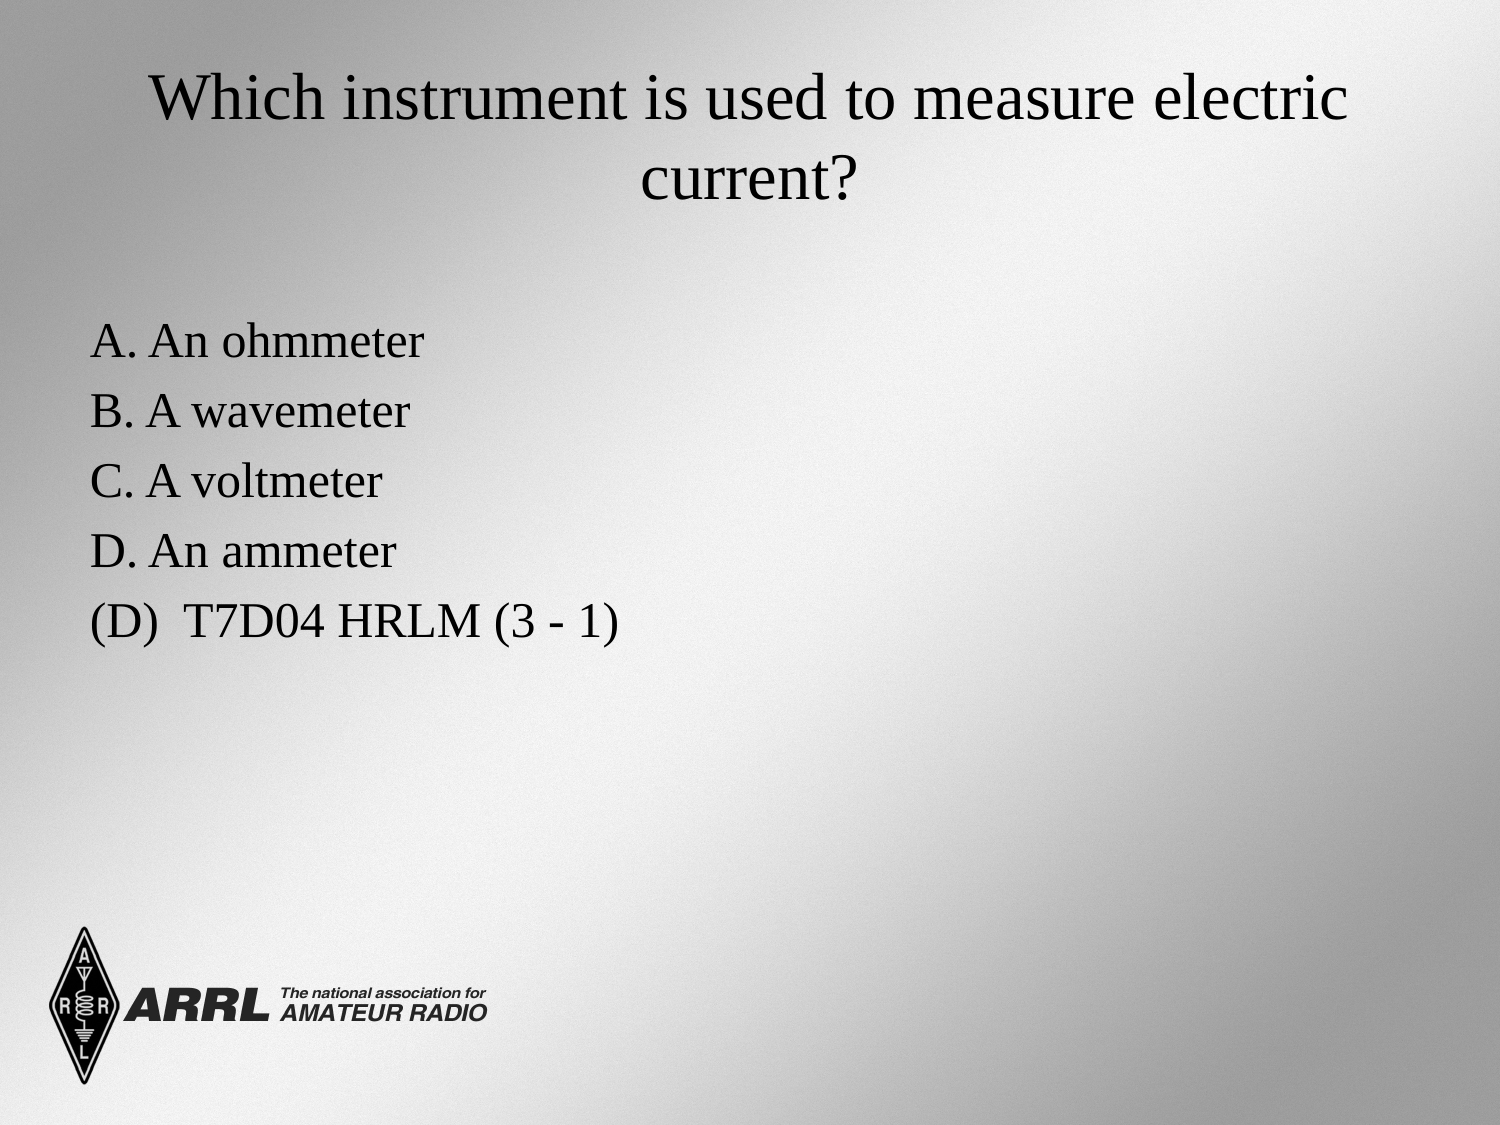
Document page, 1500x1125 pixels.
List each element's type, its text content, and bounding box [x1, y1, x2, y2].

list A. An ohmmeter B. A wavemeter C. A voltmeter D. An ammeter (D) T7D04 HRLM (3 - 1) [75, 299, 1425, 1005]
title Which instrument is used to measure electric current? [75, 45, 1425, 233]
picture [0, 0, 1500, 1125]
